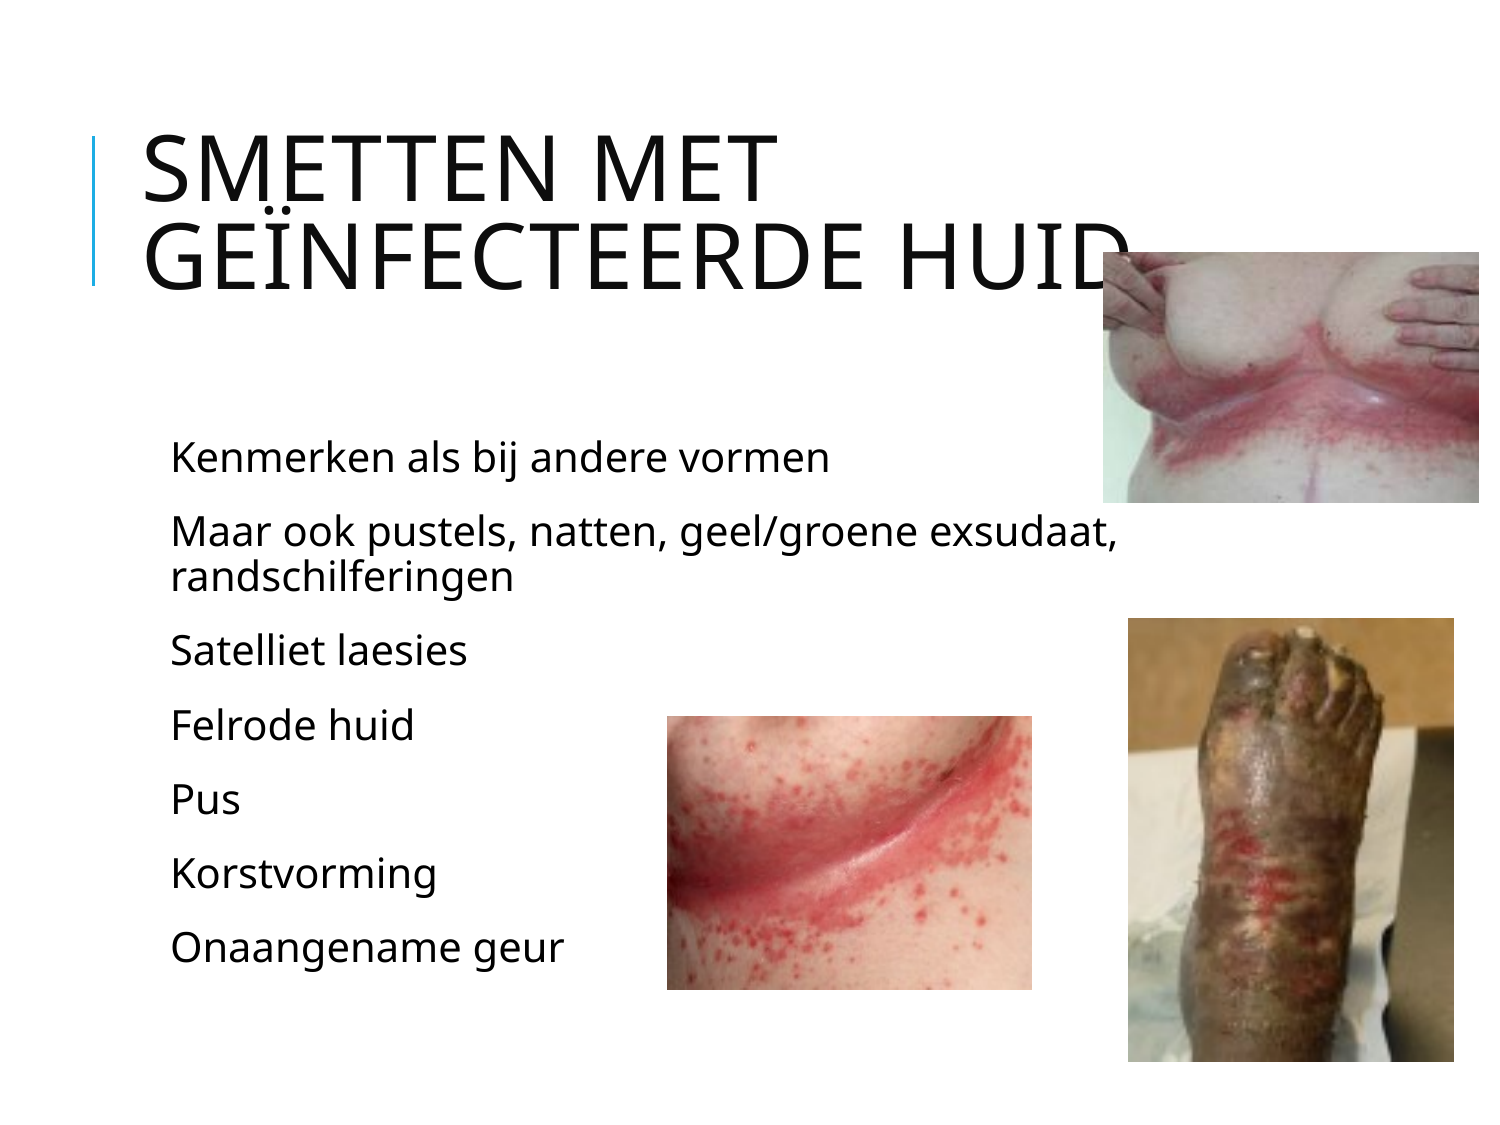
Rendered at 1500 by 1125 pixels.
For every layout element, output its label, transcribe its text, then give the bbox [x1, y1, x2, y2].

title Smetten met geïnfecteerde huid [126, 96, 1322, 342]
list Kenmerken als bij andere vormen Maar ook pustels, natten, geel/groene exsudaat, randschilferingen Satelliet laesies Felrode huid Pus Korstvorming Onaangename geur [147, 429, 1388, 1025]
picture [1103, 252, 1479, 503]
picture [1128, 617, 1455, 1063]
picture [666, 715, 1033, 990]
